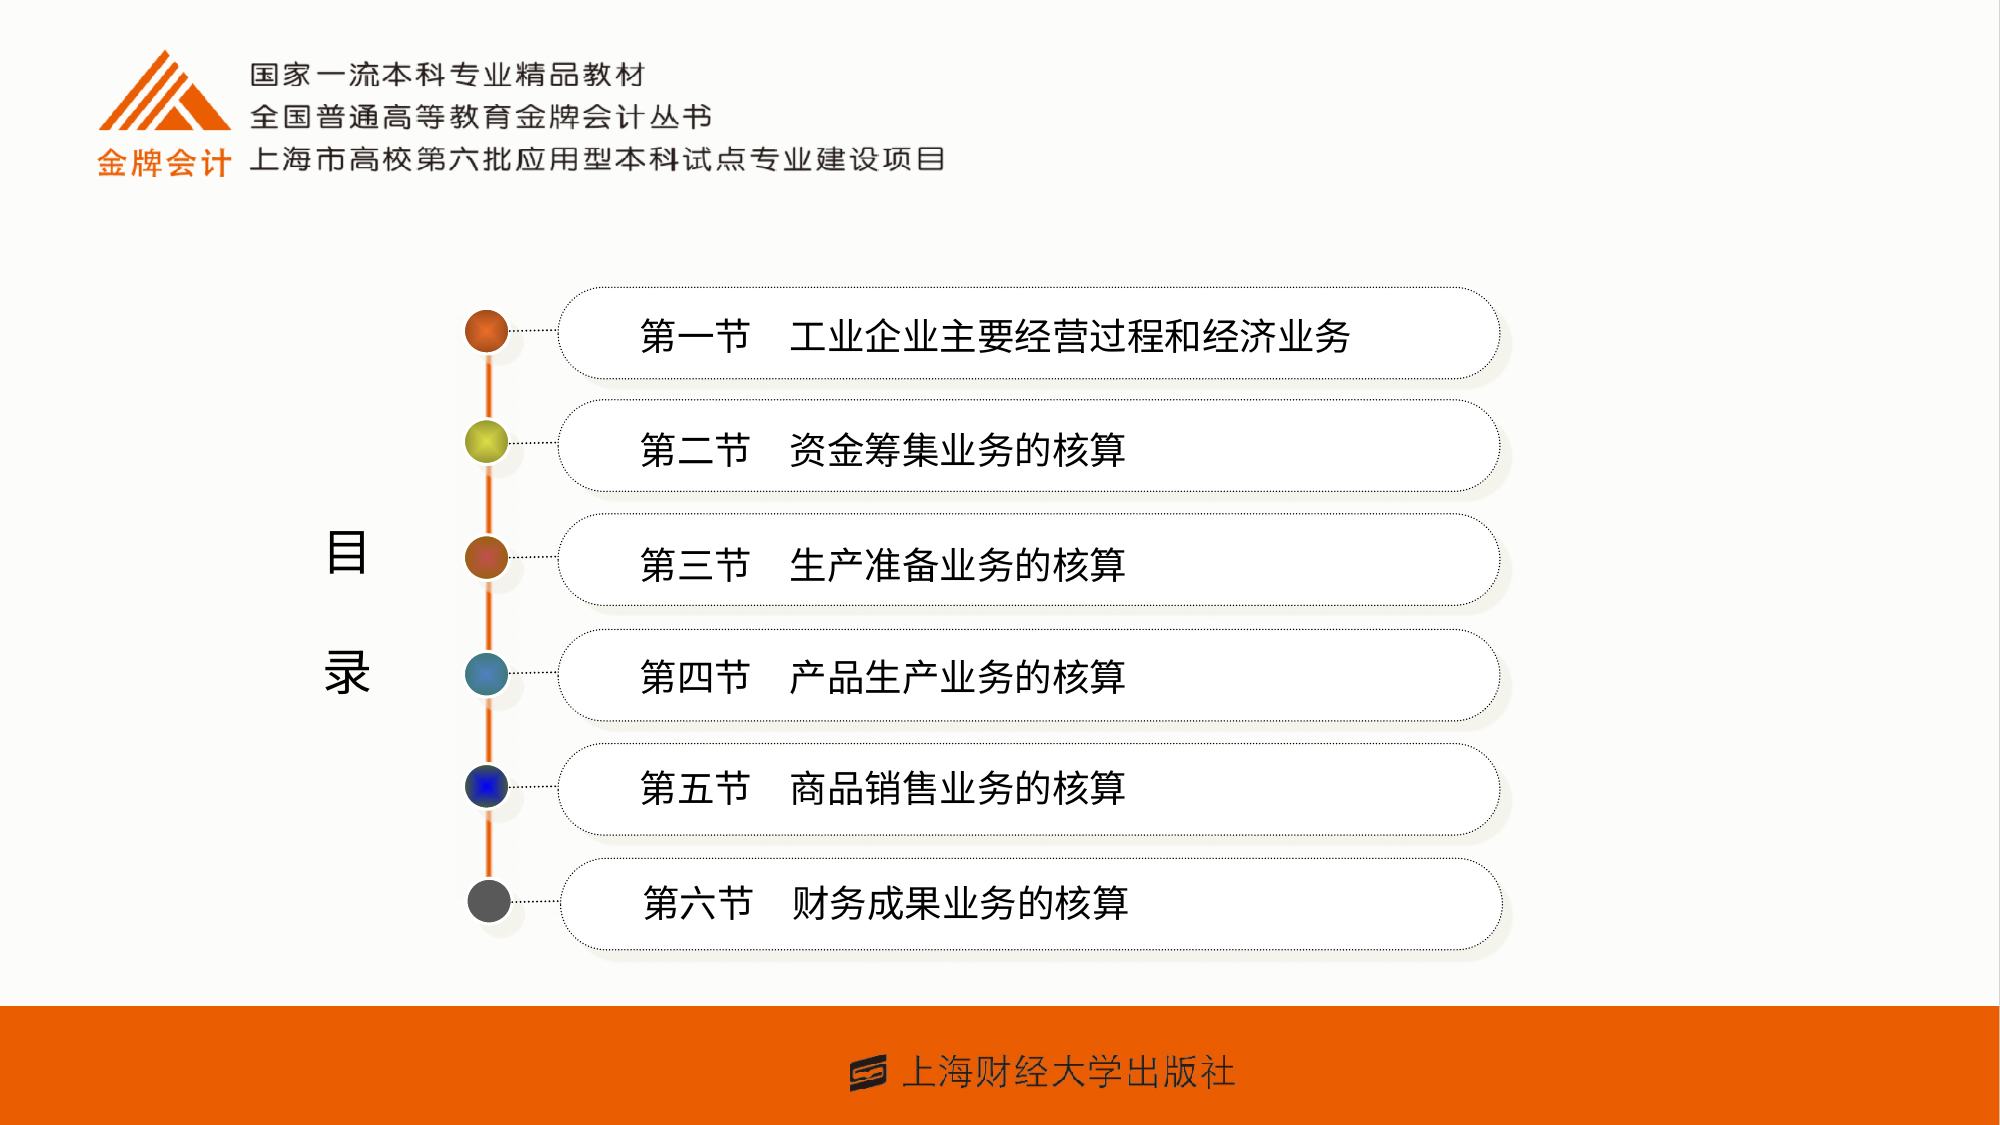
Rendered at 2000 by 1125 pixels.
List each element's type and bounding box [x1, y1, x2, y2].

list [0, 0, 2000, 1125]
text_box [454, 286, 1503, 950]
